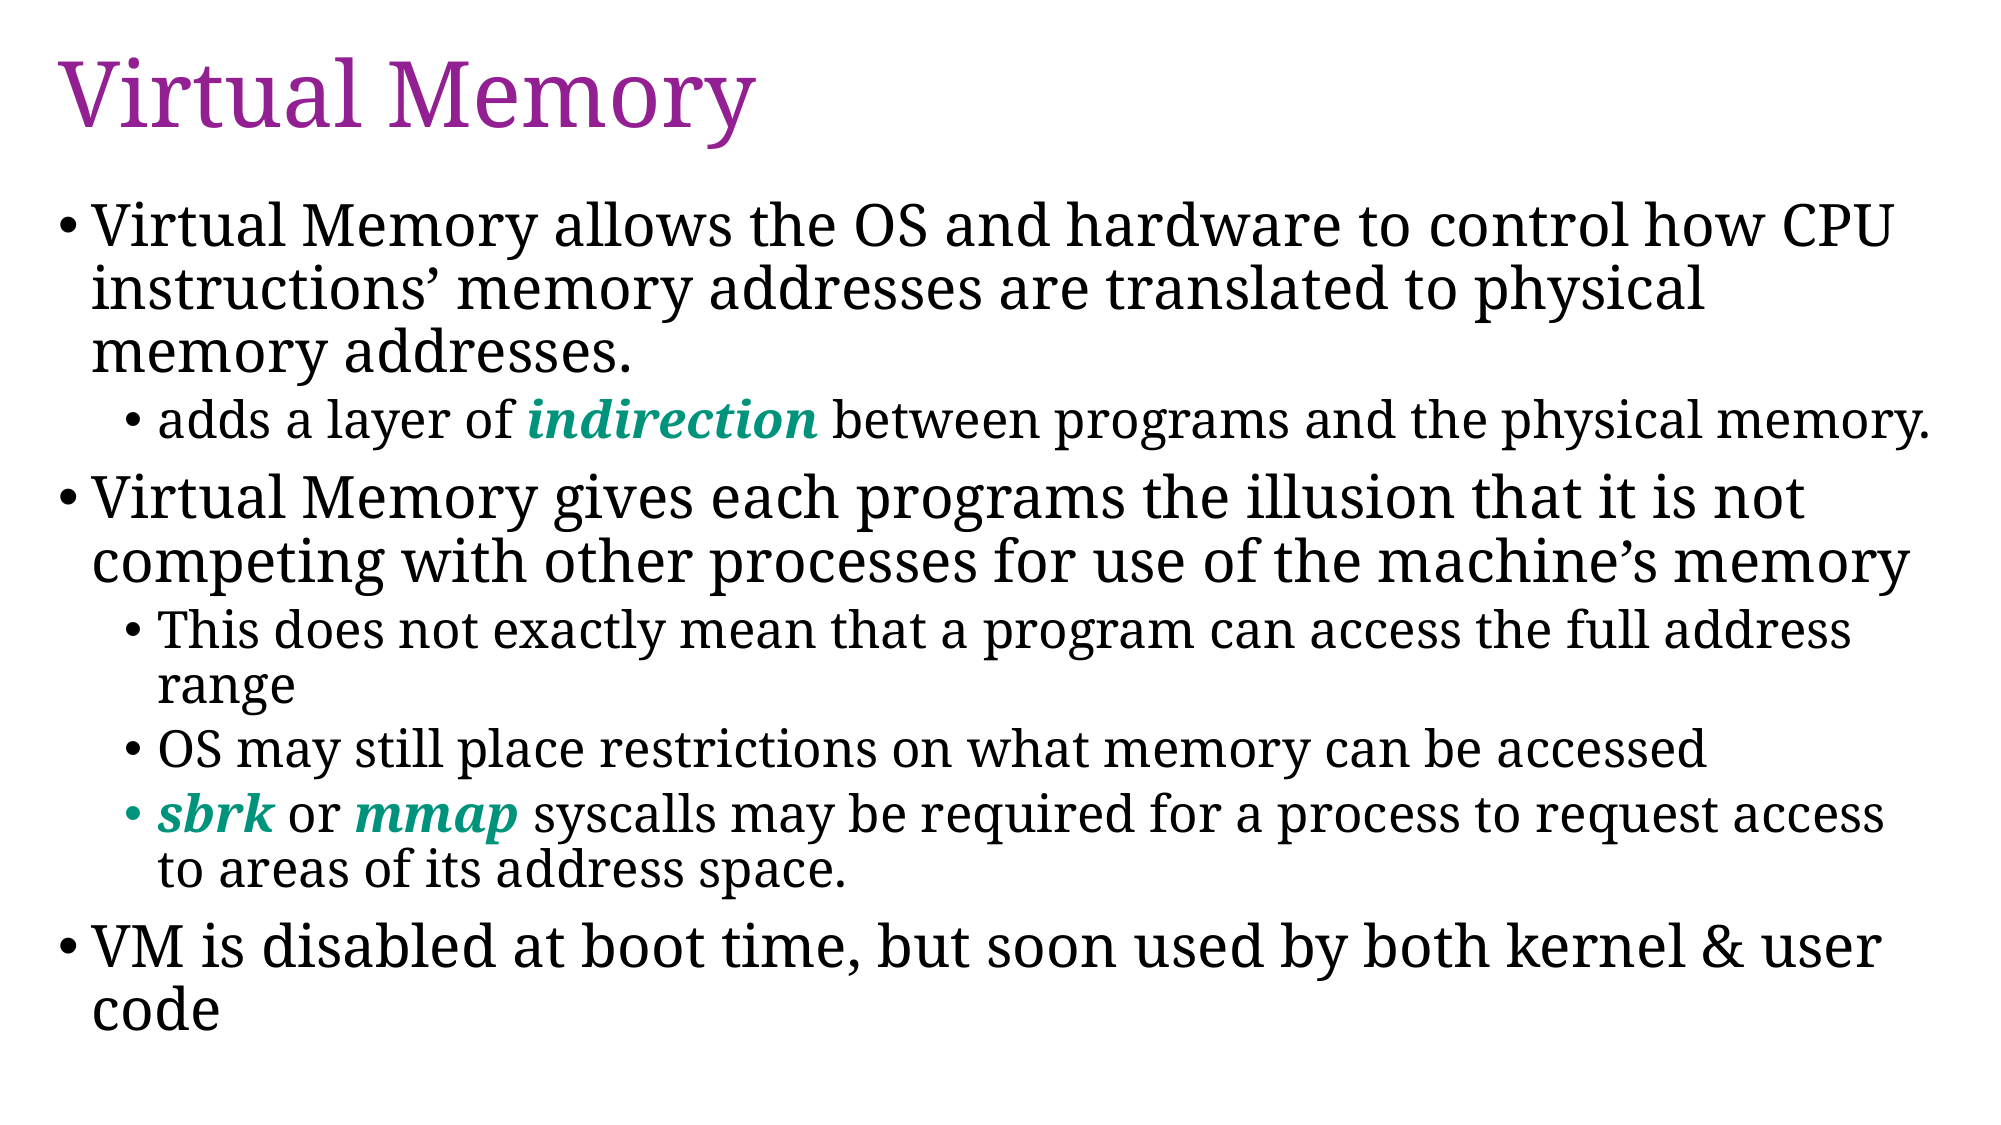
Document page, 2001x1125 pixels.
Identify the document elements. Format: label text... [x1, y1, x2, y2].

list Virtual Memory allows the OS and hardware to control how CPU instructions’ memory addresses are translated to physical memory addresses. adds a layer of indirection between programs and the physical memory. Virtual Memory gives each programs the illusion that it is not competing with other processes for use of the machine’s memory This does not exactly mean that a program can access the full address range OS may still place restrictions on what memory can be accessed sbrk or mmap syscalls may be required for a process to request access to areas of its address space. VM is disabled at boot time, but soon used by both kernel & user code [43, 188, 1953, 1106]
title Virtual Memory [43, 25, 1953, 171]
